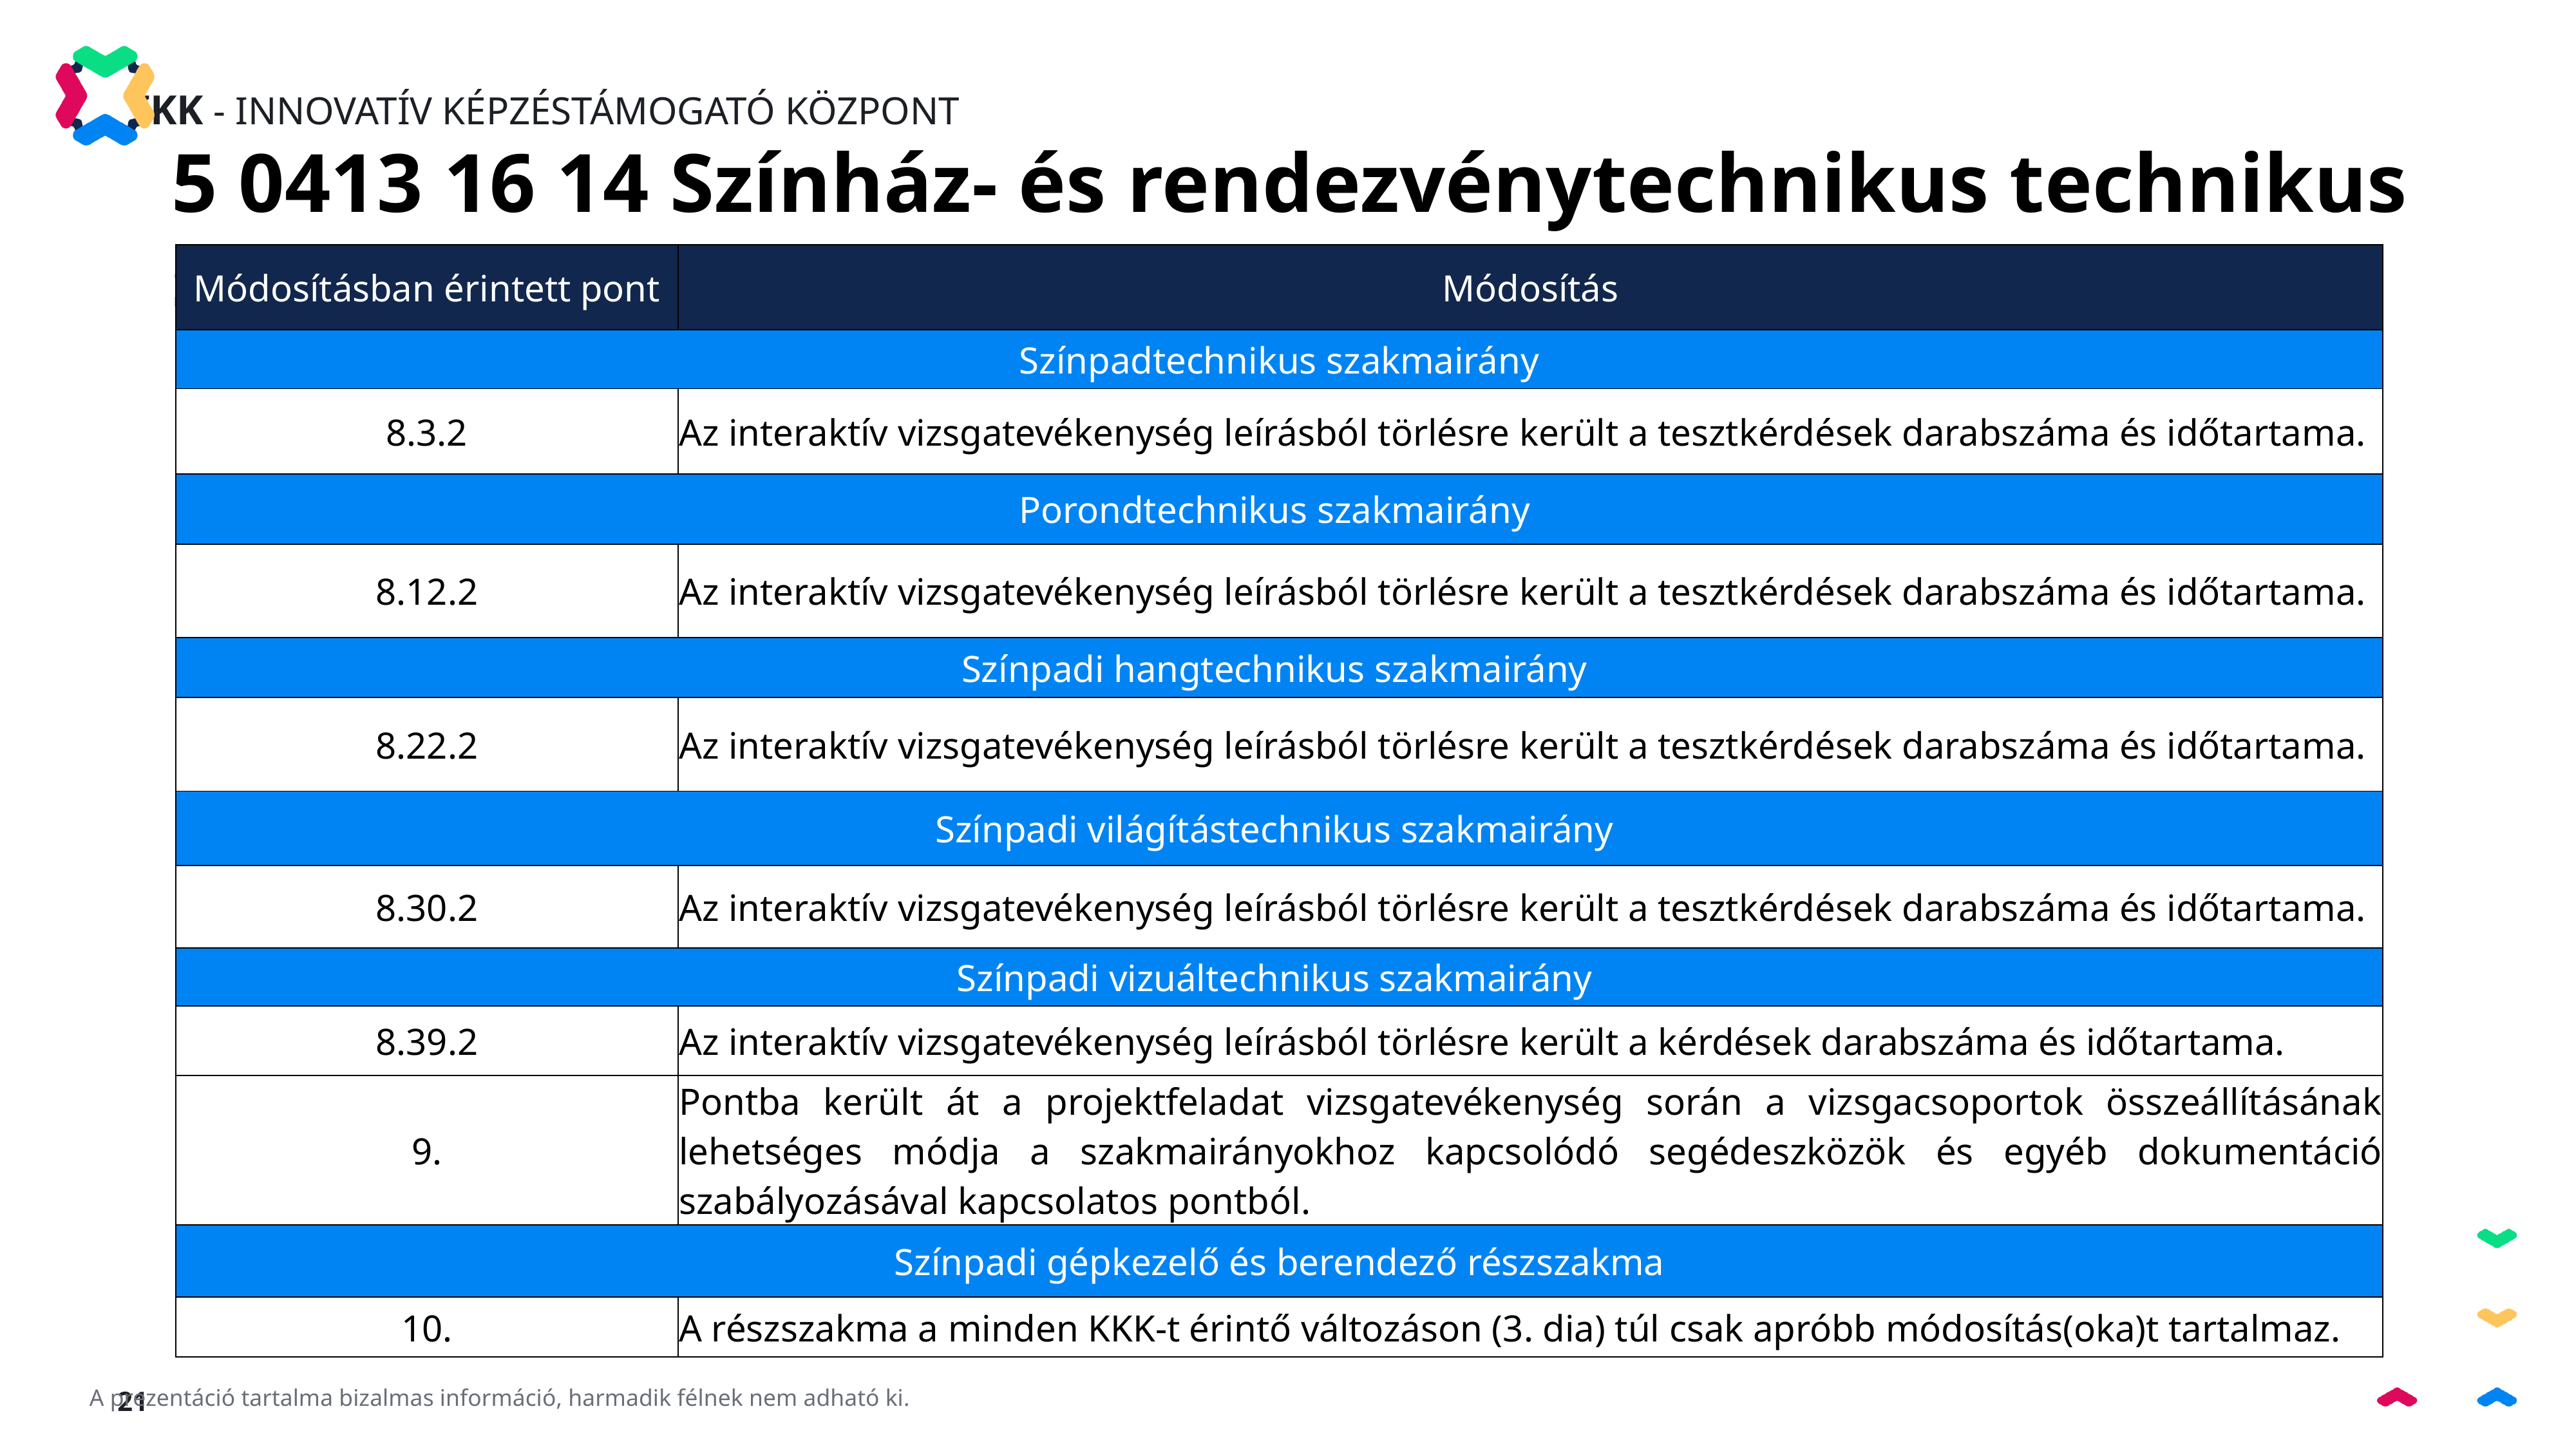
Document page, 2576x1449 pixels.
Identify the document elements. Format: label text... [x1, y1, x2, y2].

table_cell A részszakma a minden KKK-t érintő változáson (3. dia) túl csak apróbb módosítás(oka)t tartalmaz. [679, 1298, 2382, 1356]
table_cell 8.30.2 [176, 866, 677, 947]
table_header Módosításban érintett pont [176, 245, 677, 329]
table_cell Színpadi hangtechnikus szakmairány [176, 638, 2382, 697]
table_cell Porondtechnikus szakmairány [176, 475, 2382, 544]
table_cell 8.22.2 [176, 698, 677, 791]
table_cell Színpadtechnikus szakmairány [176, 330, 2382, 388]
table_cell Színpadi vizuáltechnikus szakmairány [176, 949, 2382, 1005]
table_cell Pontba került át a projektfeladat vizsgatevékenység során a vizsgacsoportok összeállításának lehetséges módja a szakmairányokhoz kapcsolódó segédeszközök és egyéb dokumentáció szabályozásával kapcsolatos pontból. [679, 1076, 2382, 1224]
table_cell 8.12.2 [176, 545, 677, 637]
table_cell 8.3.2 [176, 389, 677, 473]
table_cell Az interaktív vizsgatevékenység leírásból törlésre került a tesztkérdések darabszáma és időtartama. [679, 545, 2382, 637]
table_cell Színpadi világítástechnikus szakmairány [176, 791, 2382, 865]
table_cell Az interaktív vizsgatevékenység leírásból törlésre került a tesztkérdések darabszáma és időtartama. [679, 389, 2382, 473]
table_cell 9. [176, 1076, 677, 1224]
table_cell Az interaktív vizsgatevékenység leírásból törlésre került a tesztkérdések darabszáma és időtartama. [679, 866, 2382, 947]
table_header Módosítás [679, 245, 2382, 329]
picture [55, 46, 155, 146]
table_cell 8.39.2 [176, 1007, 677, 1075]
table_cell Az interaktív vizsgatevékenység leírásból törlésre került a kérdések darabszáma és időtartama. [679, 1007, 2382, 1075]
list 5 0413 16 14 Színház- és rendezvénytechnikus technikus szakma [171, 131, 2463, 245]
picture [2377, 1229, 2517, 1406]
table_cell Színpadi gépkezelő és berendező részszakma [176, 1226, 2382, 1296]
table_cell 10. [176, 1298, 677, 1356]
table_cell Az interaktív vizsgatevékenység leírásból törlésre került a tesztkérdések darabszáma és időtartama. [679, 698, 2382, 791]
